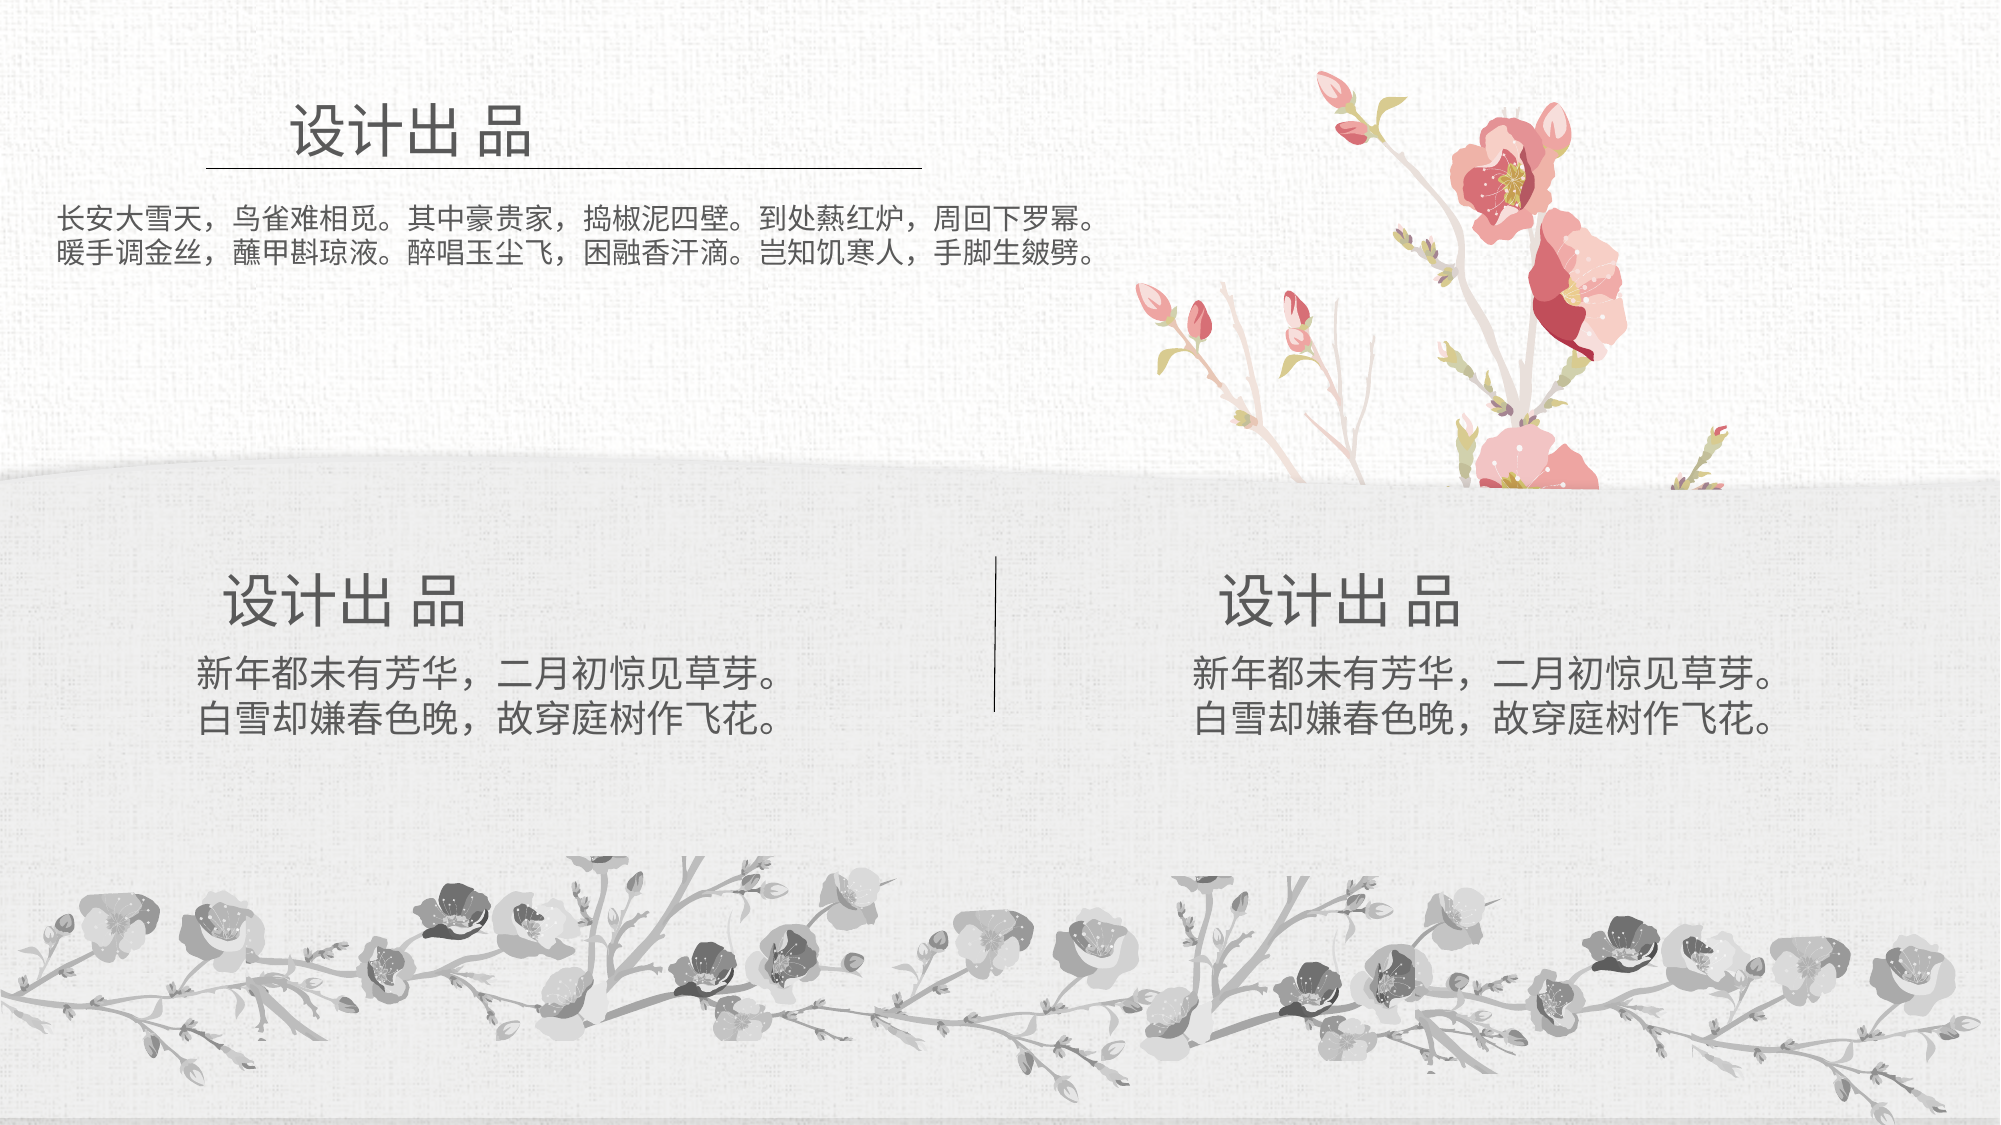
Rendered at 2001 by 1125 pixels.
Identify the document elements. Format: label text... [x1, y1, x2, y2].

picture [60, 824, 264, 1125]
picture [332, 779, 927, 1125]
picture [1751, 868, 1955, 1125]
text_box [0, 456, 2000, 1125]
picture [1247, 33, 1707, 456]
text_box 长安大雪天，鸟雀难相觅。其中豪贵家，捣椒泥四壁。到处爇红炉，周回下罗幂。 暖手调金丝，蘸甲斟琼液。醉唱玉尘飞，困融香汗滴。岂知饥寒人，手脚生皴劈。 [41, 192, 1146, 278]
picture [934, 812, 1677, 1125]
text_box 设计出 品 [273, 86, 835, 168]
